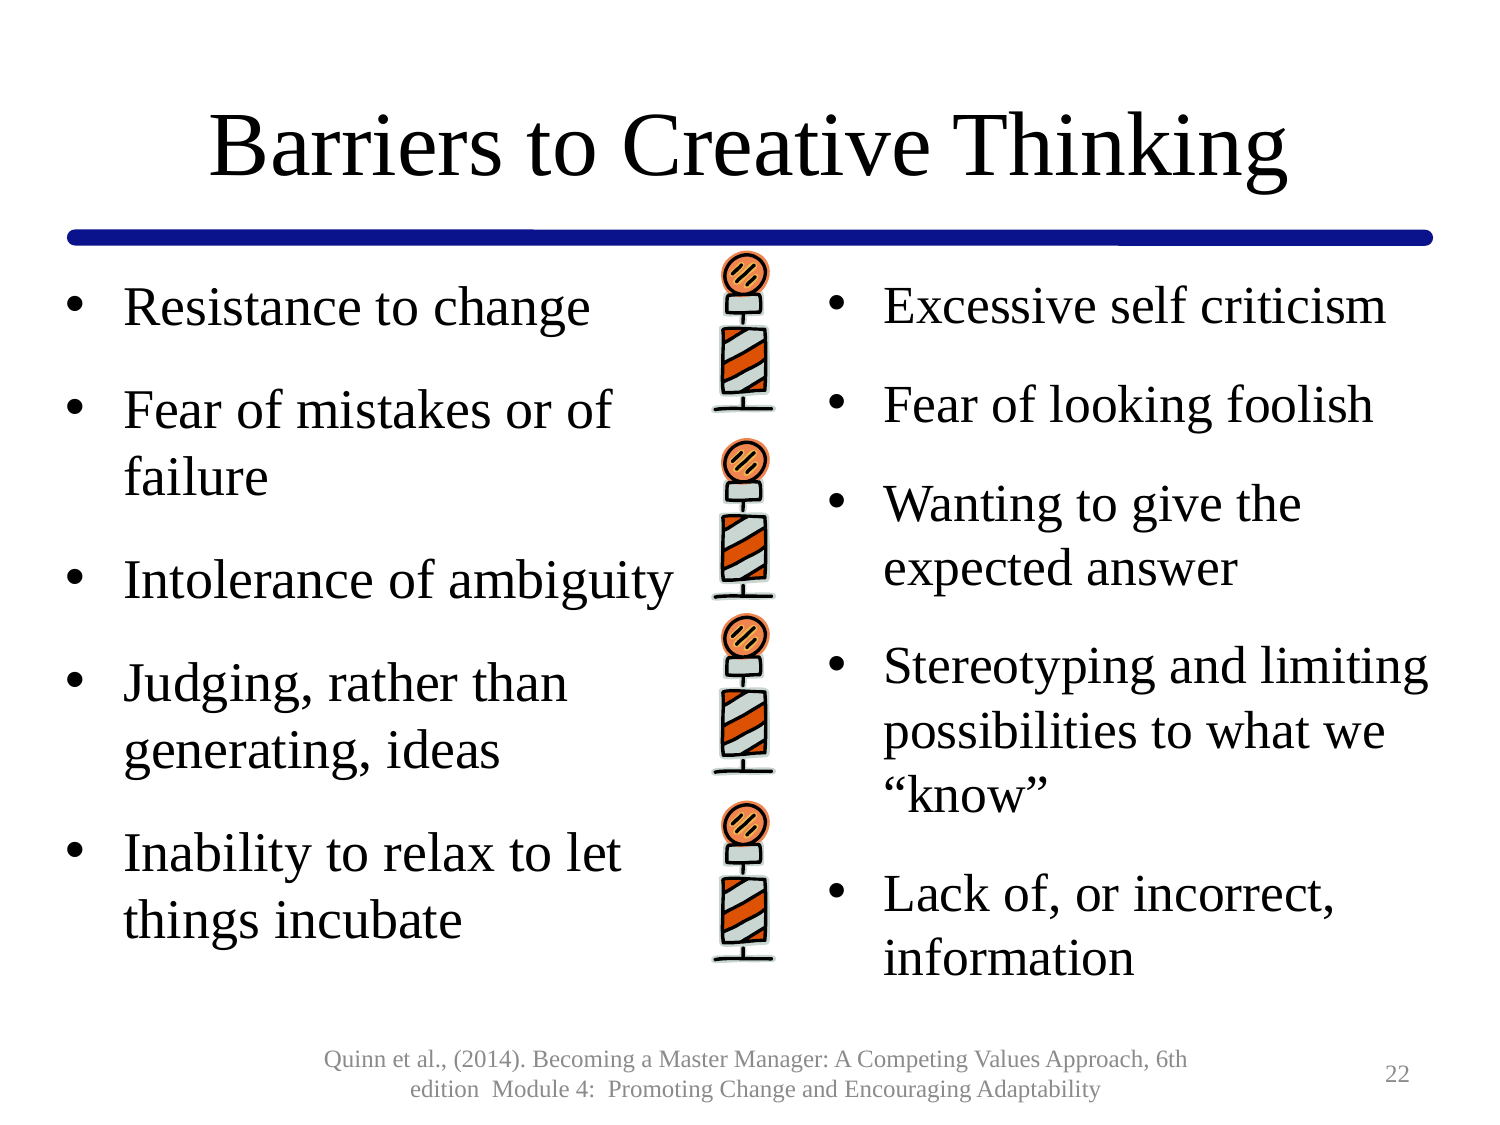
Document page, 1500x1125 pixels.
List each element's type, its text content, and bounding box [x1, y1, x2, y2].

title Barriers to Creative Thinking [75, 45, 1425, 233]
picture [710, 612, 777, 777]
slide_number 22 [1074, 1042, 1425, 1103]
list Resistance to change Fear of mistakes or of failure Intolerance of ambiguity Judging, rather than generating, ideas Inability to relax to let things incubate [50, 262, 713, 1005]
list Excessive self criticism Fear of looking foolish Wanting to give the expected answer Stereotyping and limiting possibilities to what we “know” Lack of, or incorrect, information [812, 262, 1450, 1005]
footer Quinn et al., (2014). Becoming a Master Manager: A Competing Values Approach, 6th edition Module 4: Promoting Change and Encouraging Adaptability [287, 1042, 1074, 1103]
picture [710, 799, 777, 964]
picture [710, 437, 777, 601]
picture [710, 249, 777, 414]
